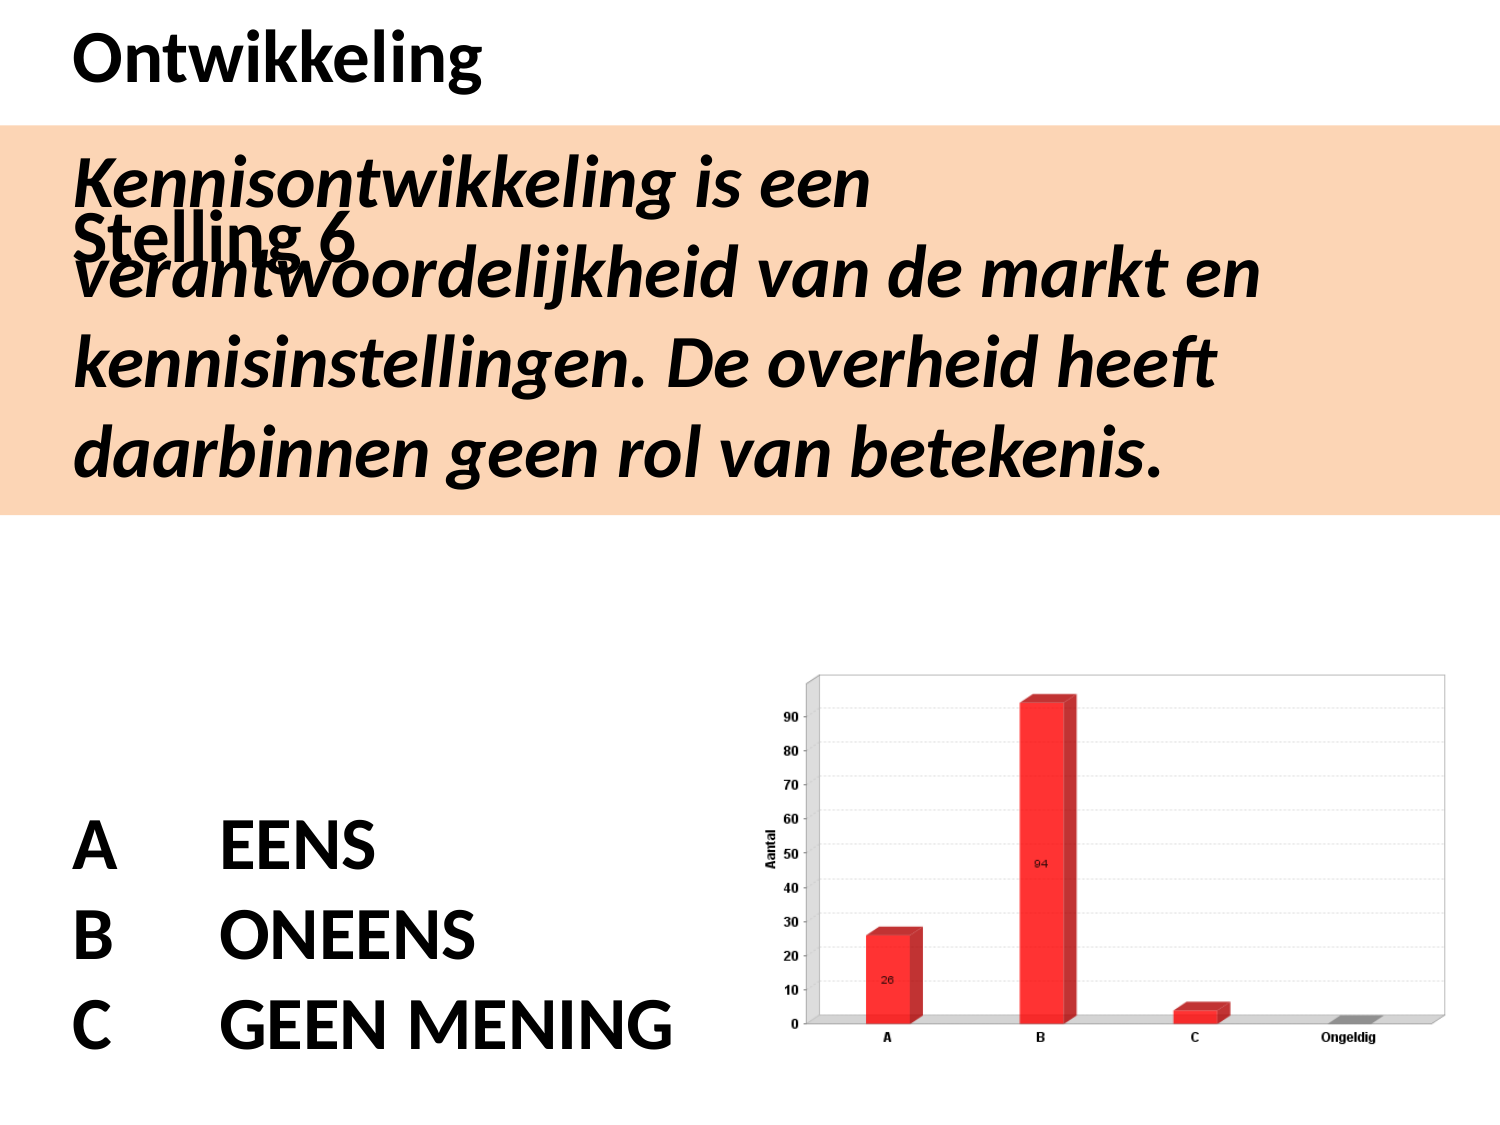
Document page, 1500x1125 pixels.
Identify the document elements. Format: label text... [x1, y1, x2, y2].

text_box Ontwikkeling Stelling 6 [0, 0, 1500, 285]
text_box A EENS B ONEENS C GEEN MENING [0, 786, 1500, 1072]
picture [749, 668, 1453, 1054]
list Kennisontwikkeling is een verantwoordelijkheid van de markt en kennisinstellingen. De overheid heeft daarbinnen geen rol van betekenis. [0, 285, 1500, 516]
